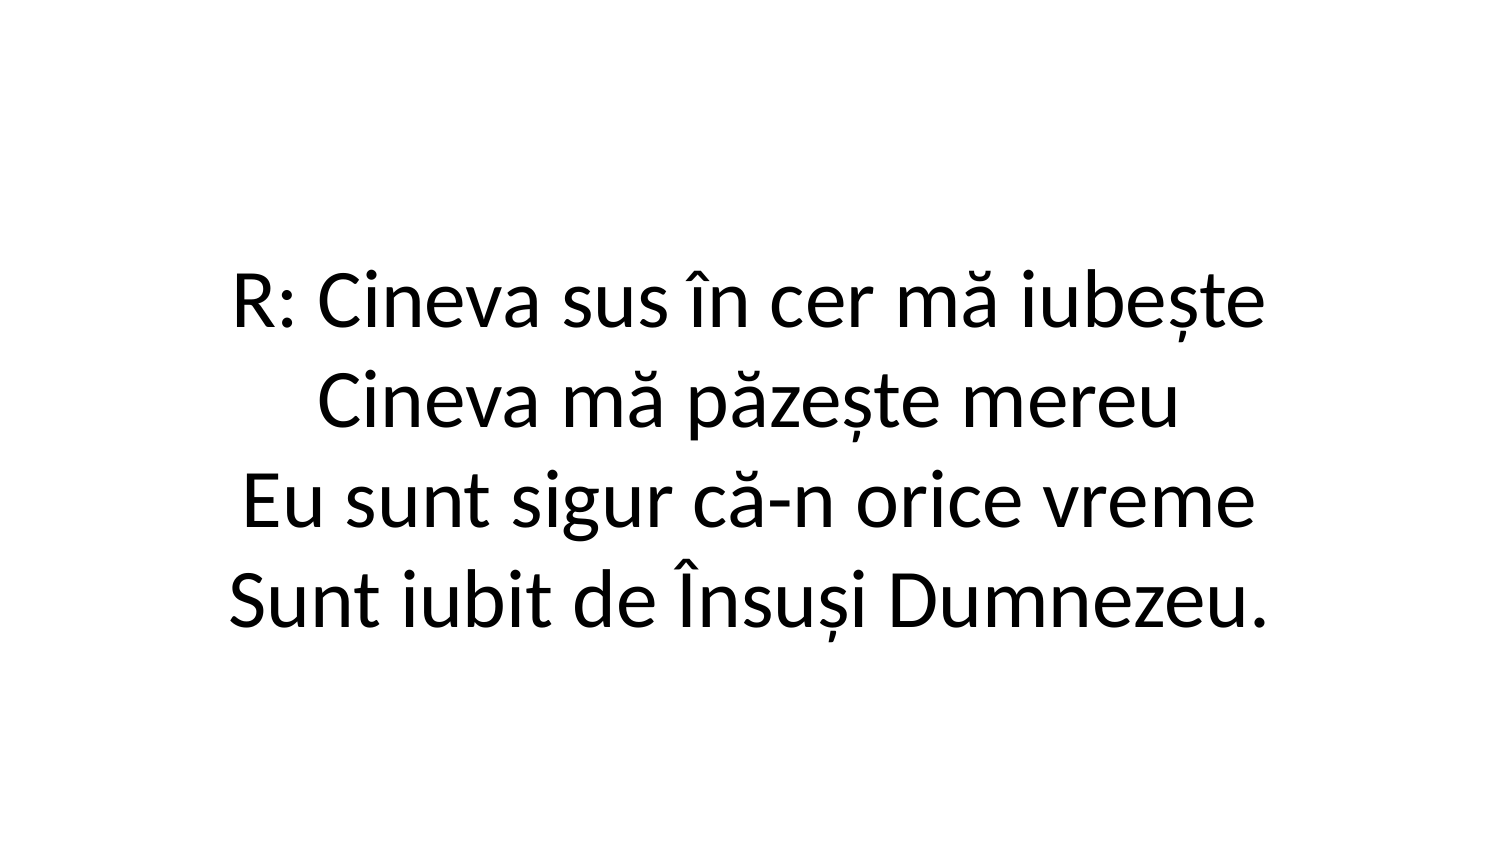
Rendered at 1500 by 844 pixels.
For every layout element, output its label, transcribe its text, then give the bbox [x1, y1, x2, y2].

text_box R: Cineva sus în cer mă iubește Cineva mă păzește mereu Eu sunt sigur că-n orice vreme Sunt iubit de Însuși Dumnezeu. [213, 192, 1286, 652]
